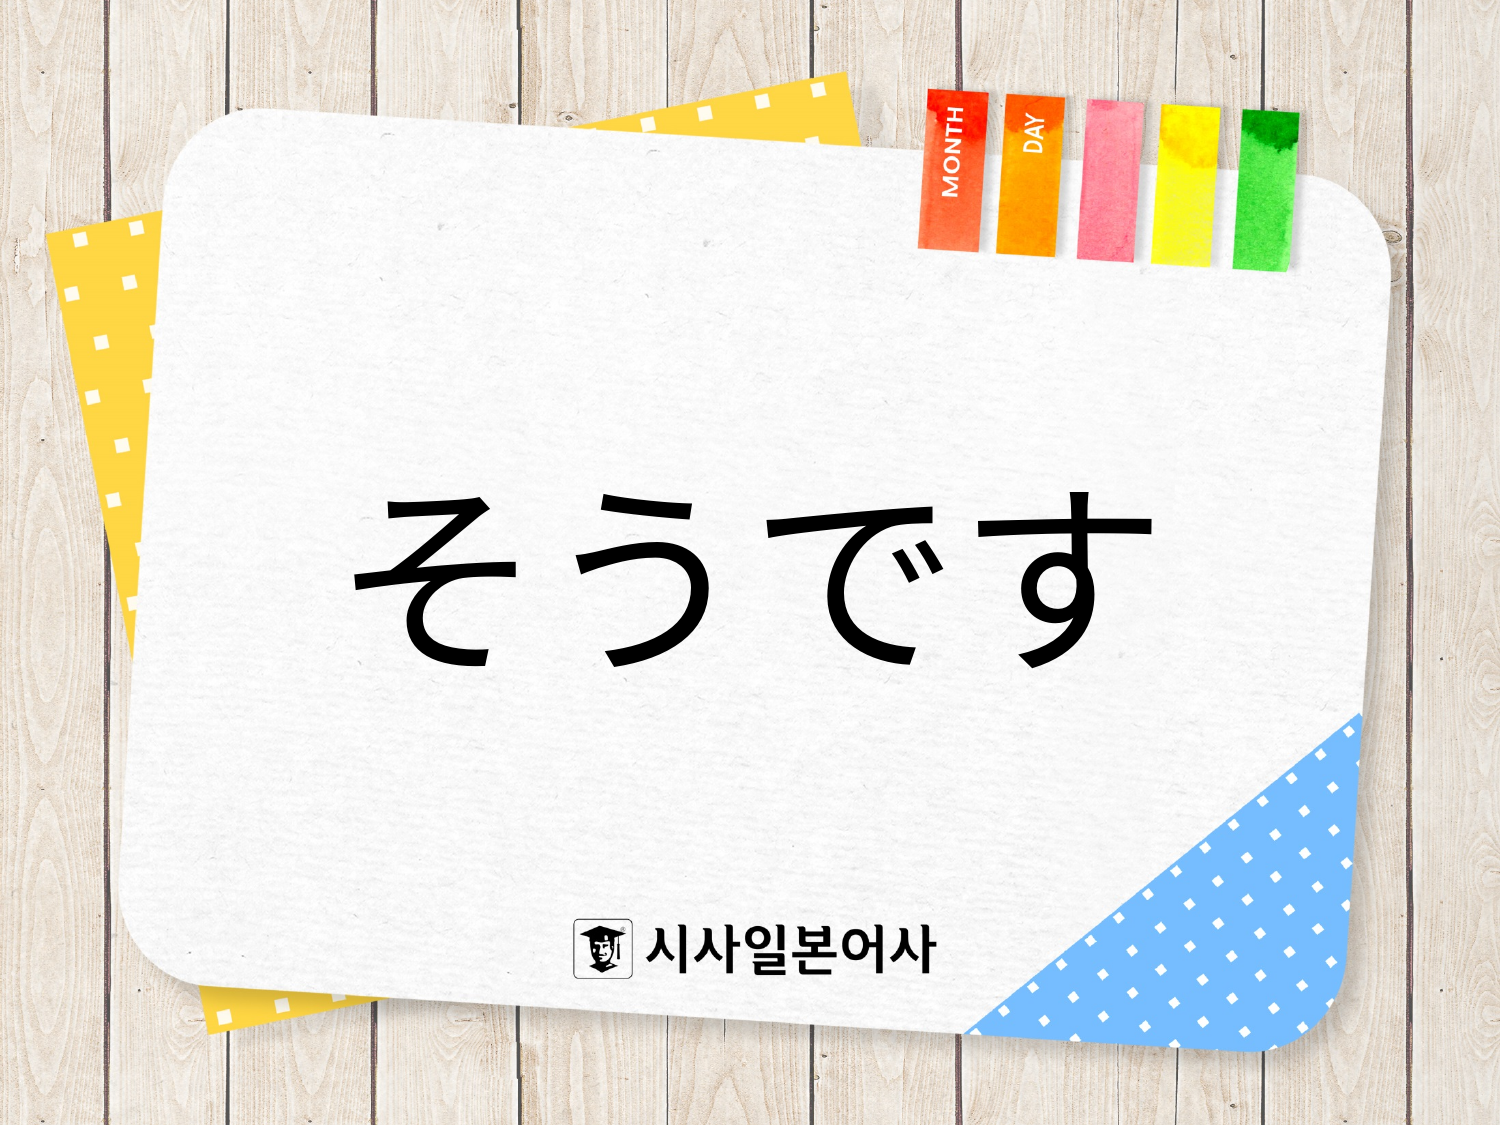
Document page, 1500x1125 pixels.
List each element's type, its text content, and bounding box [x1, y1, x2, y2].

title そうです [75, 338, 1425, 811]
picture [0, 0, 1500, 1125]
